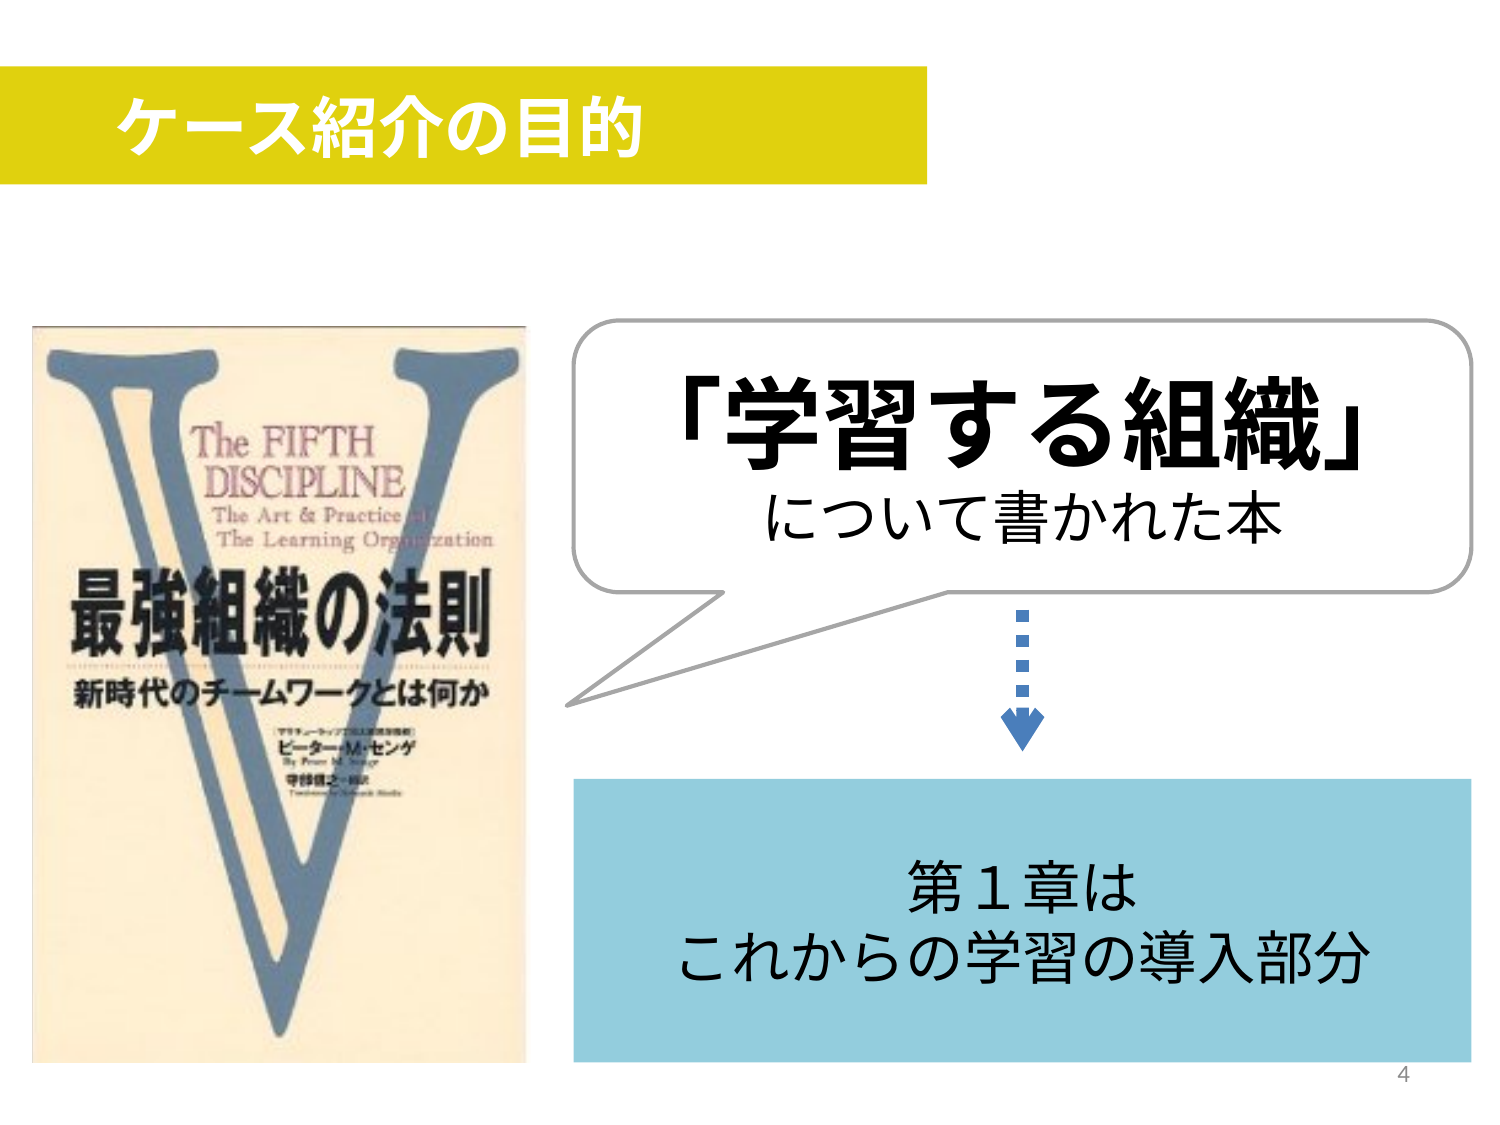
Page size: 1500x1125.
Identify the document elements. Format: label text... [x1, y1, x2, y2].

text_box 「学習する組織」について書かれた本 [564, 318, 1474, 708]
slide_number 4 [1074, 1064, 1425, 1103]
text_box ケース紹介の目的 [0, 64, 929, 186]
picture [32, 320, 531, 1063]
text_box 第１章は これからの学習の導入部分 [572, 777, 1473, 1064]
